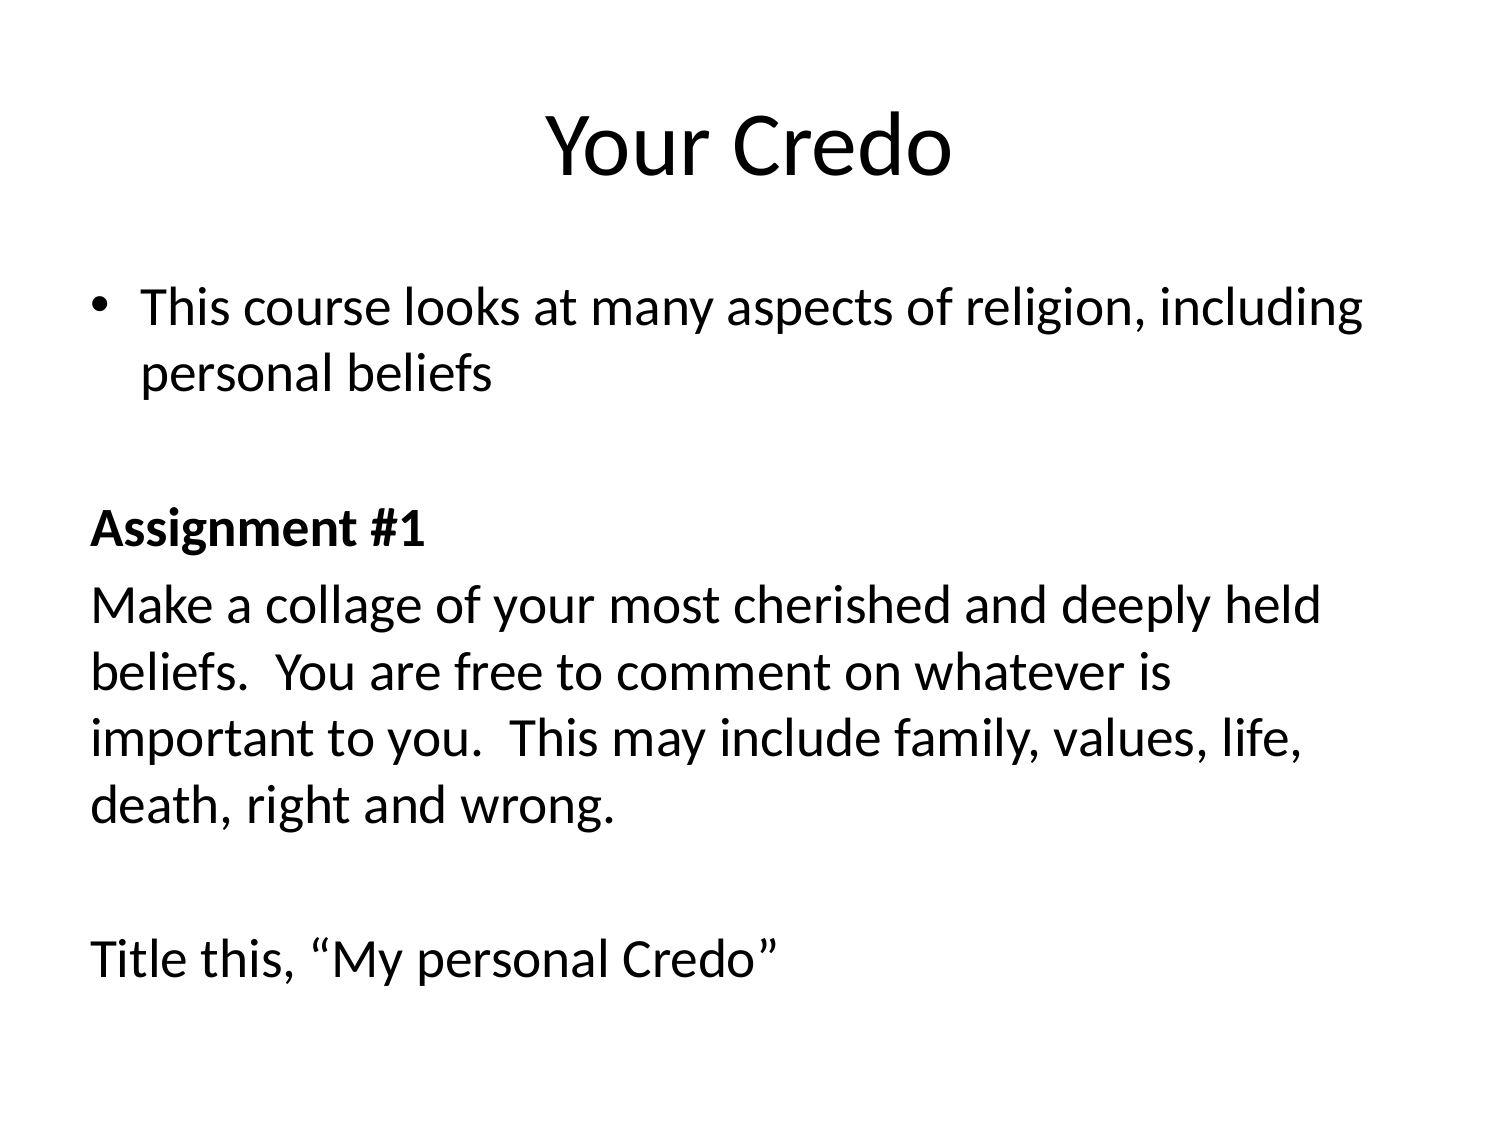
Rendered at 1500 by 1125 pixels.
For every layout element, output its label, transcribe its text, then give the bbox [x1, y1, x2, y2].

list This course looks at many aspects of religion, including personal beliefs Assignment #1 Make a collage of your most cherished and deeply held beliefs. You are free to comment on whatever is important to you. This may include family, values, life, death, right and wrong. Title this, “My personal Credo” [75, 262, 1425, 1005]
title Your Credo [75, 45, 1425, 233]
